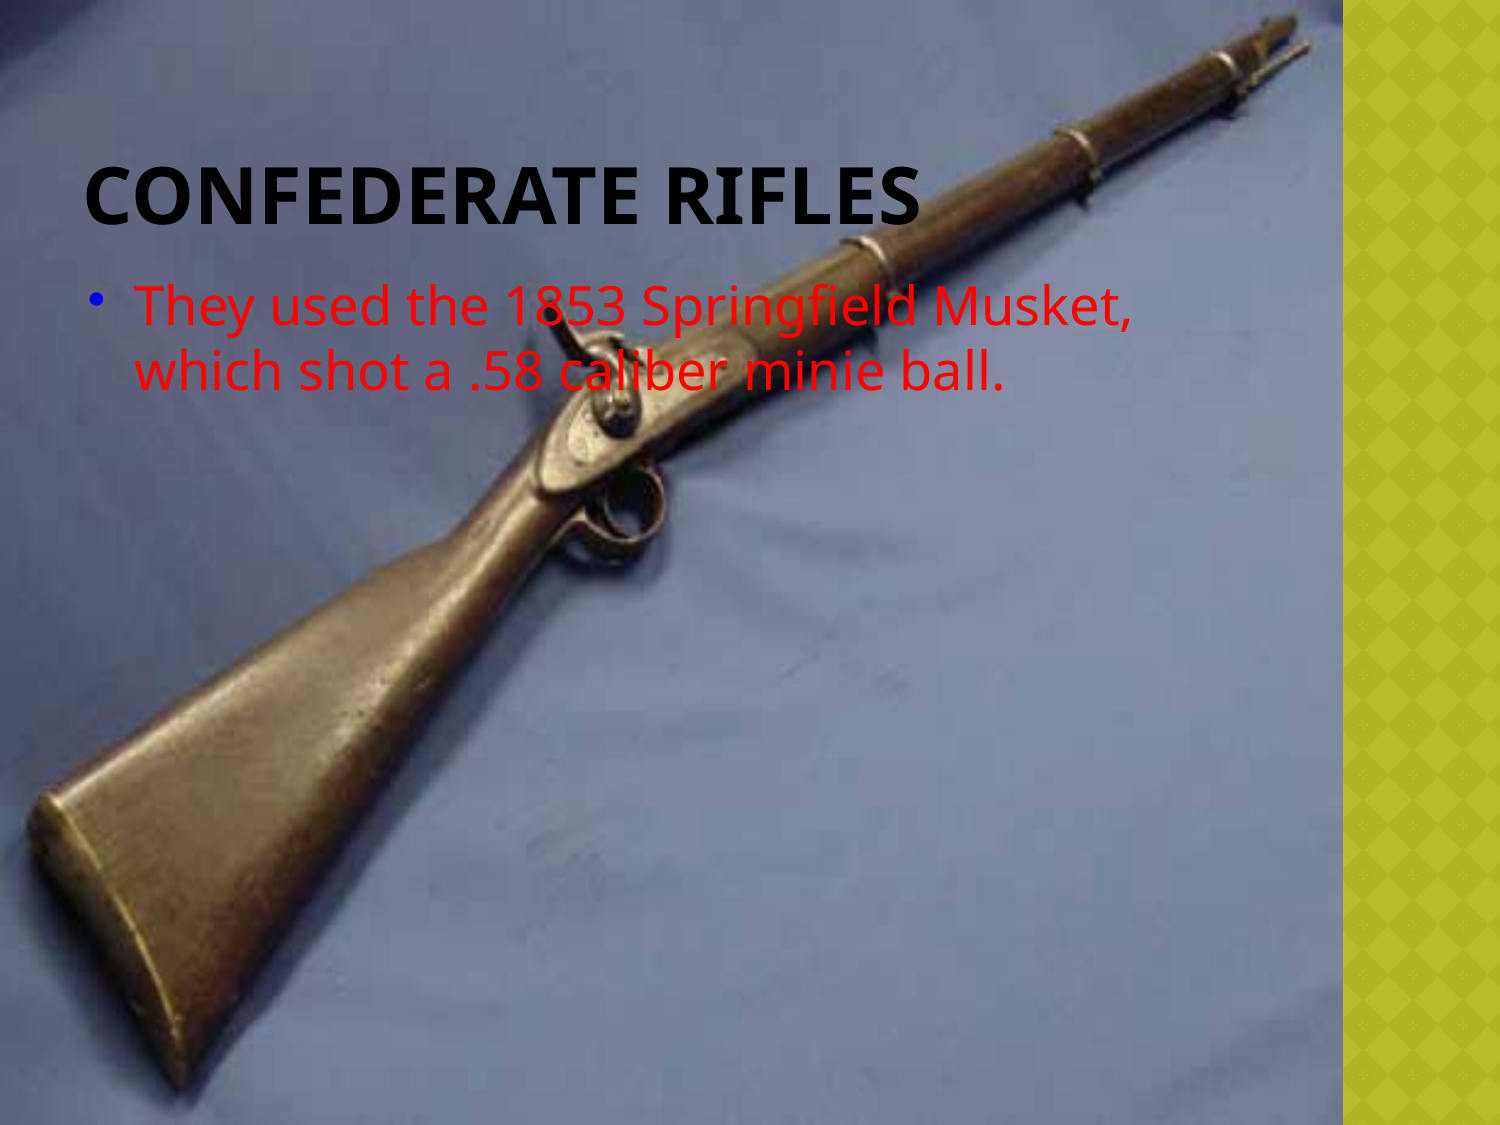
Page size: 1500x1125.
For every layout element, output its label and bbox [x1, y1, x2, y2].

picture [0, 0, 1343, 1125]
